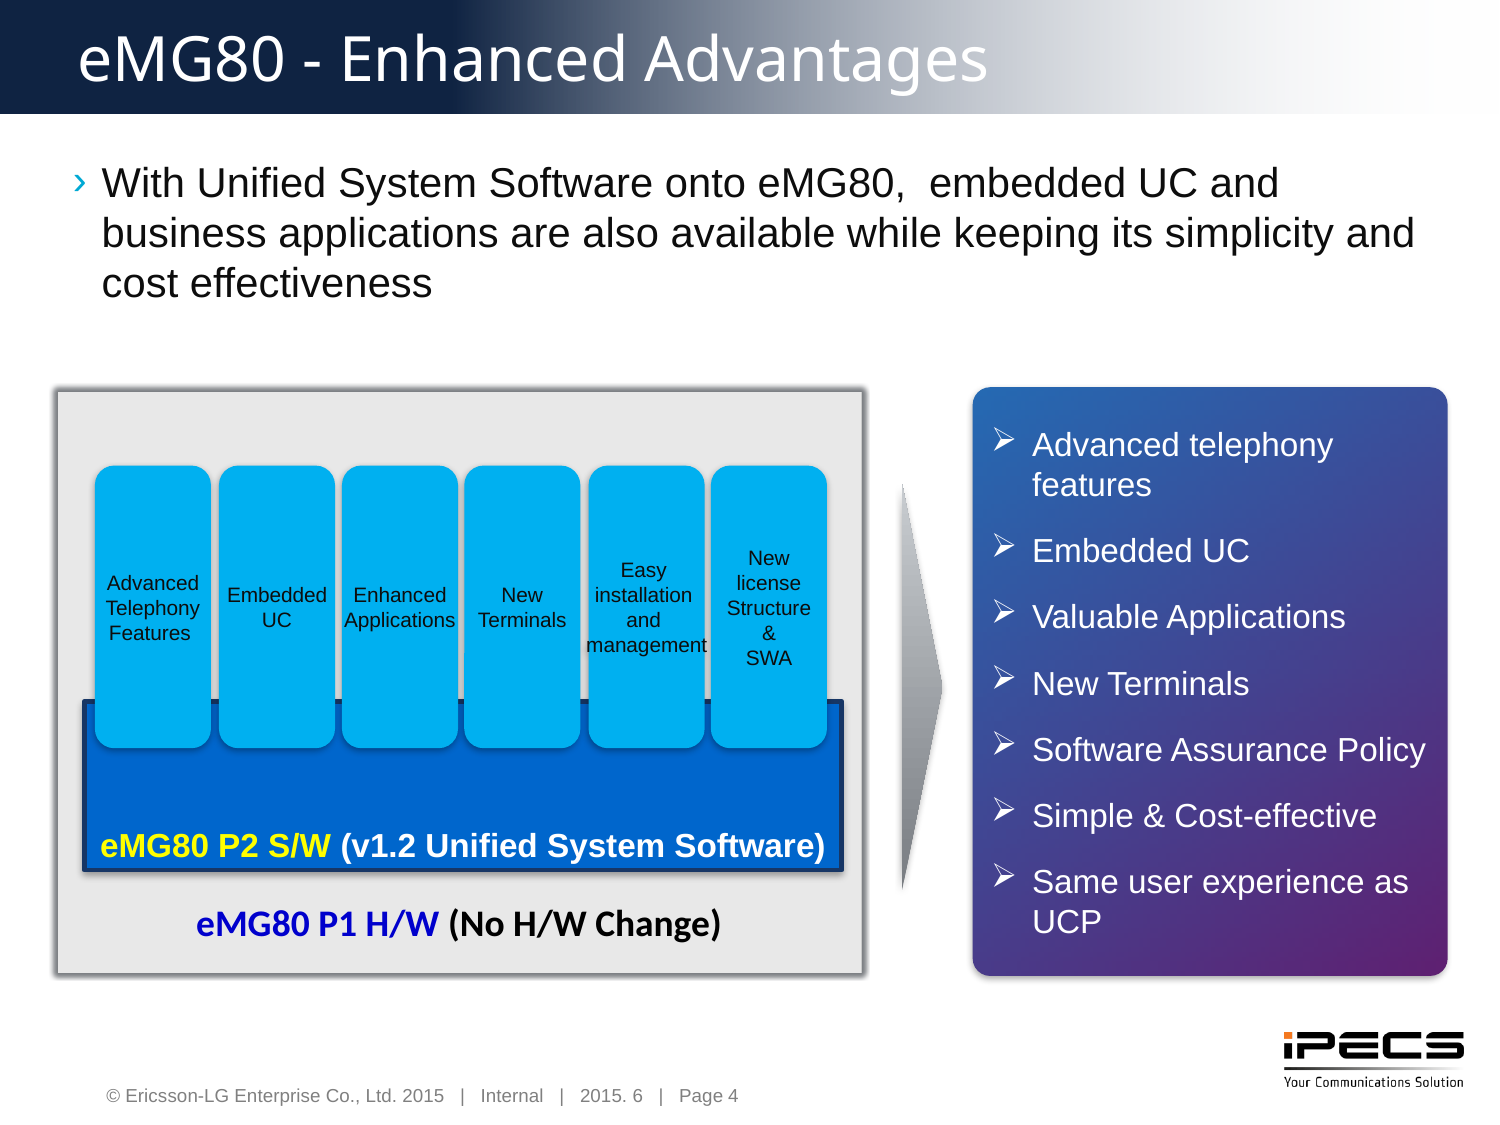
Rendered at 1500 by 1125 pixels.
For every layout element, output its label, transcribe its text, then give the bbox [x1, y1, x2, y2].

text_box Advanced telephony features Embedded UC Valuable Applications New Terminals Software Assurance Policy Simple & Cost-effective Same user experience as UCP [971, 386, 1449, 977]
text_box With Unified System Software onto eMG80, embedded UC and business applications are also available while keeping its simplicity and cost effectiveness [62, 155, 1438, 274]
text_box [901, 483, 944, 891]
list eMG80 - Enhanced Advantages [0, 0, 1500, 114]
picture [1284, 1032, 1464, 1087]
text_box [52, 386, 866, 977]
